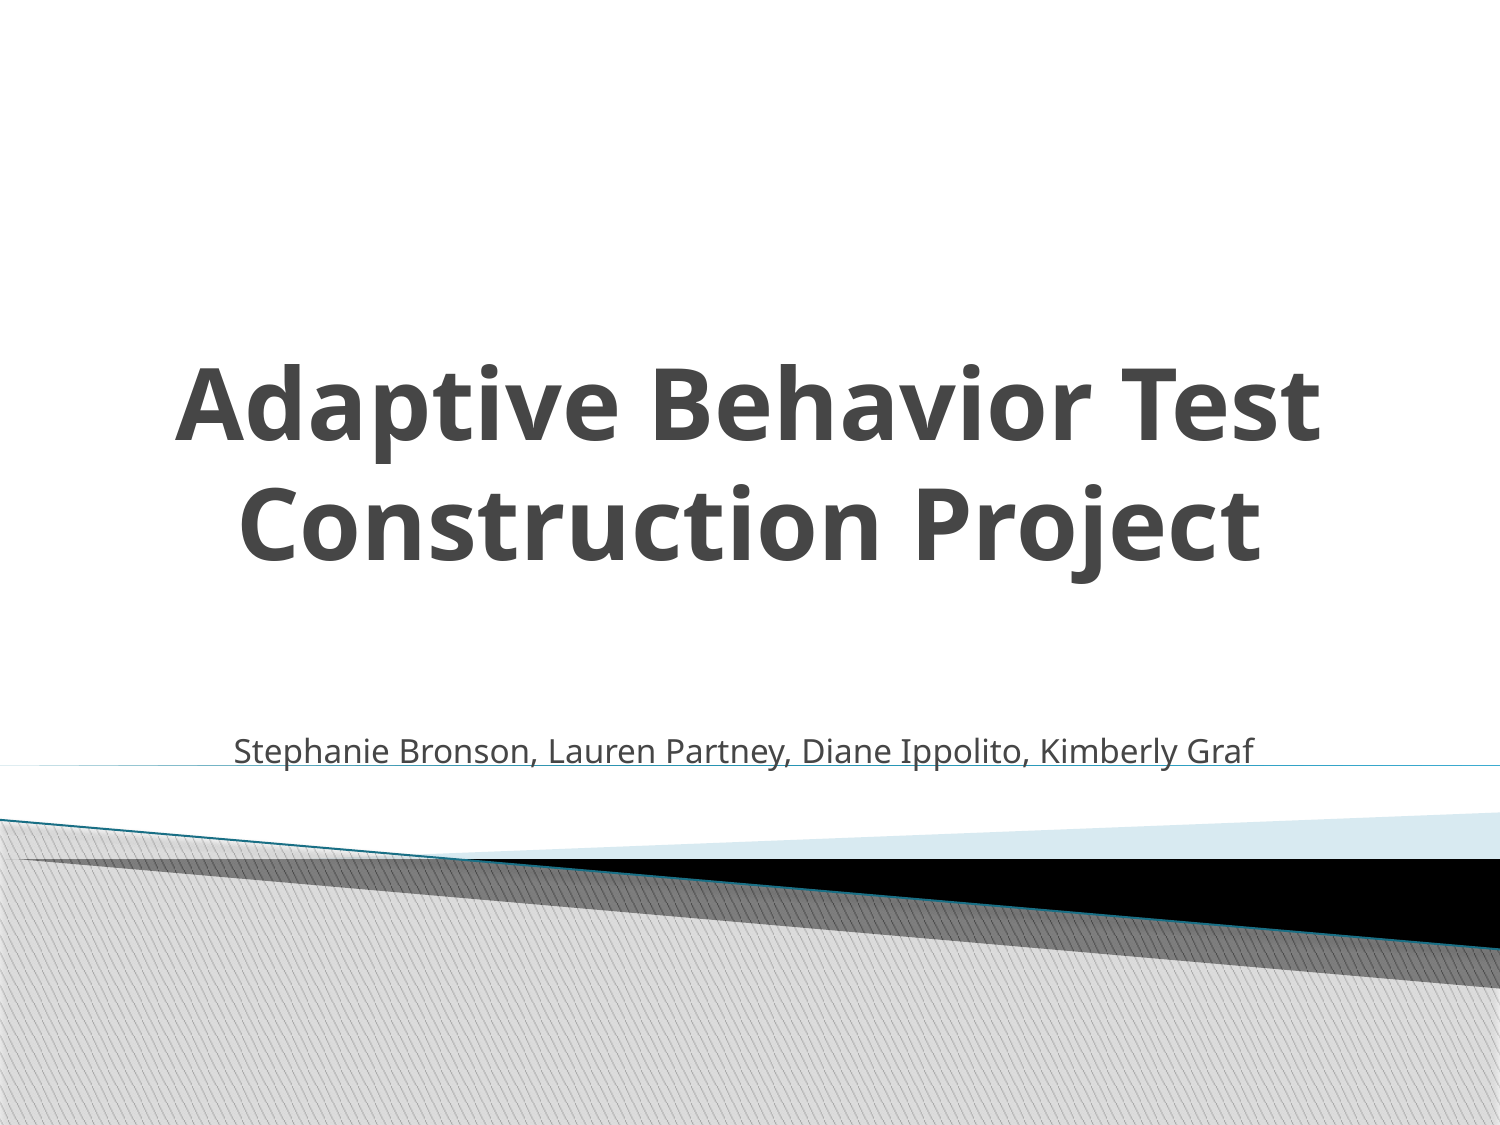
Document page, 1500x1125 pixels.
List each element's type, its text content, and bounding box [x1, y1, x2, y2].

subtitle Stephanie Bronson, Lauren Partney, Diane Ippolito, Kimberly Graf [112, 592, 1388, 790]
title Adaptive Behavior Test Construction Project [112, 287, 1388, 588]
picture [5, 859, 1500, 989]
